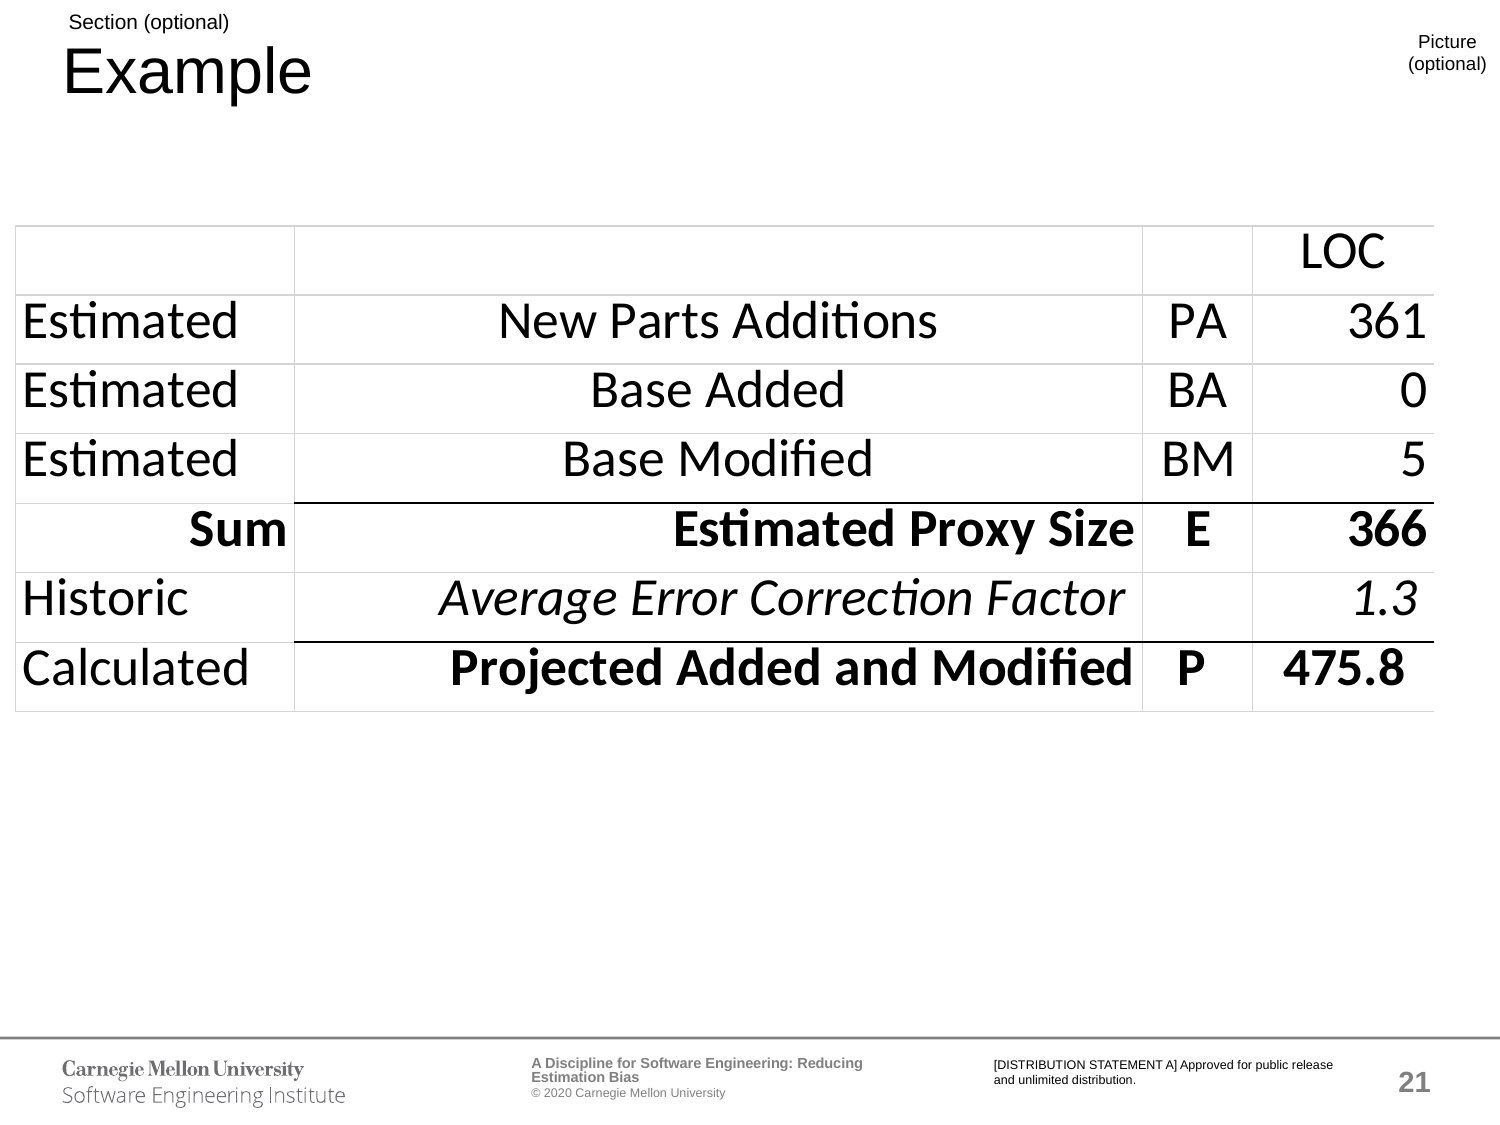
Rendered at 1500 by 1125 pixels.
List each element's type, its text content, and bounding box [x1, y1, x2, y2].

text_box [14, 225, 1436, 713]
title Example [62, 37, 1338, 182]
